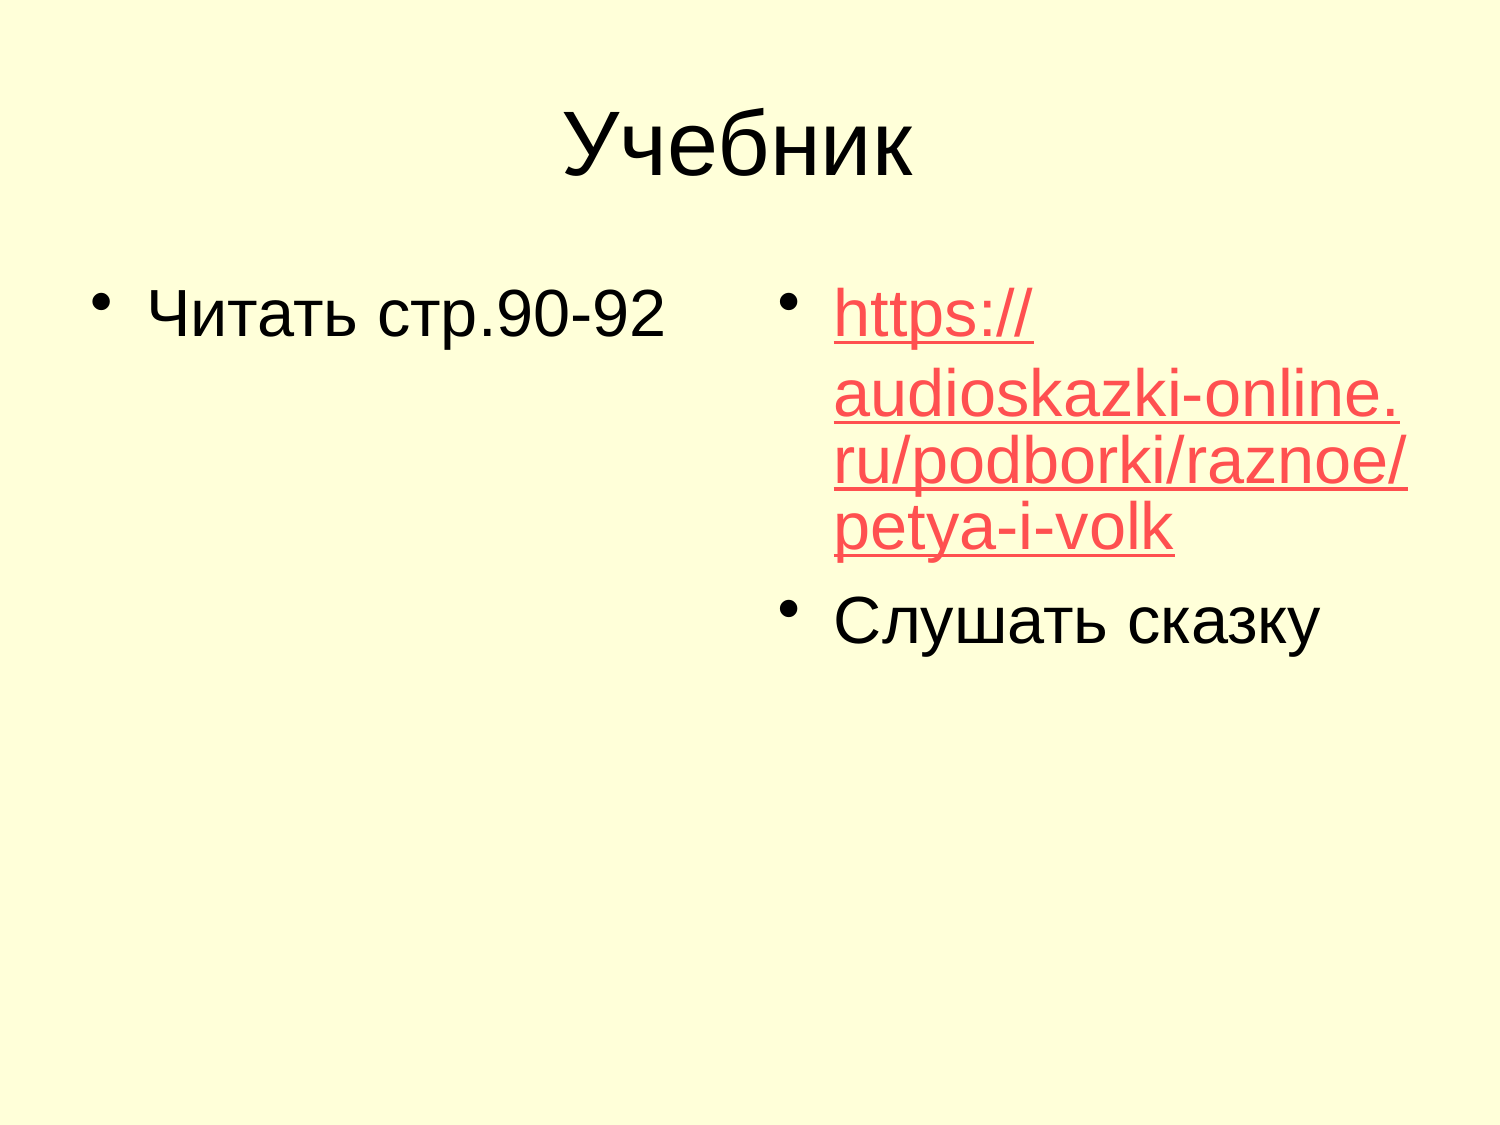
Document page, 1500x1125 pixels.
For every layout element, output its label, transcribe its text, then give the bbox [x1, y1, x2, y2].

list Читать стр.90-92 [74, 262, 738, 622]
title Учебник [74, 44, 1426, 233]
list https://audioskazki-online.ru/podborki/raznoe/petya-i-volk Слушать сказку [762, 262, 1426, 622]
